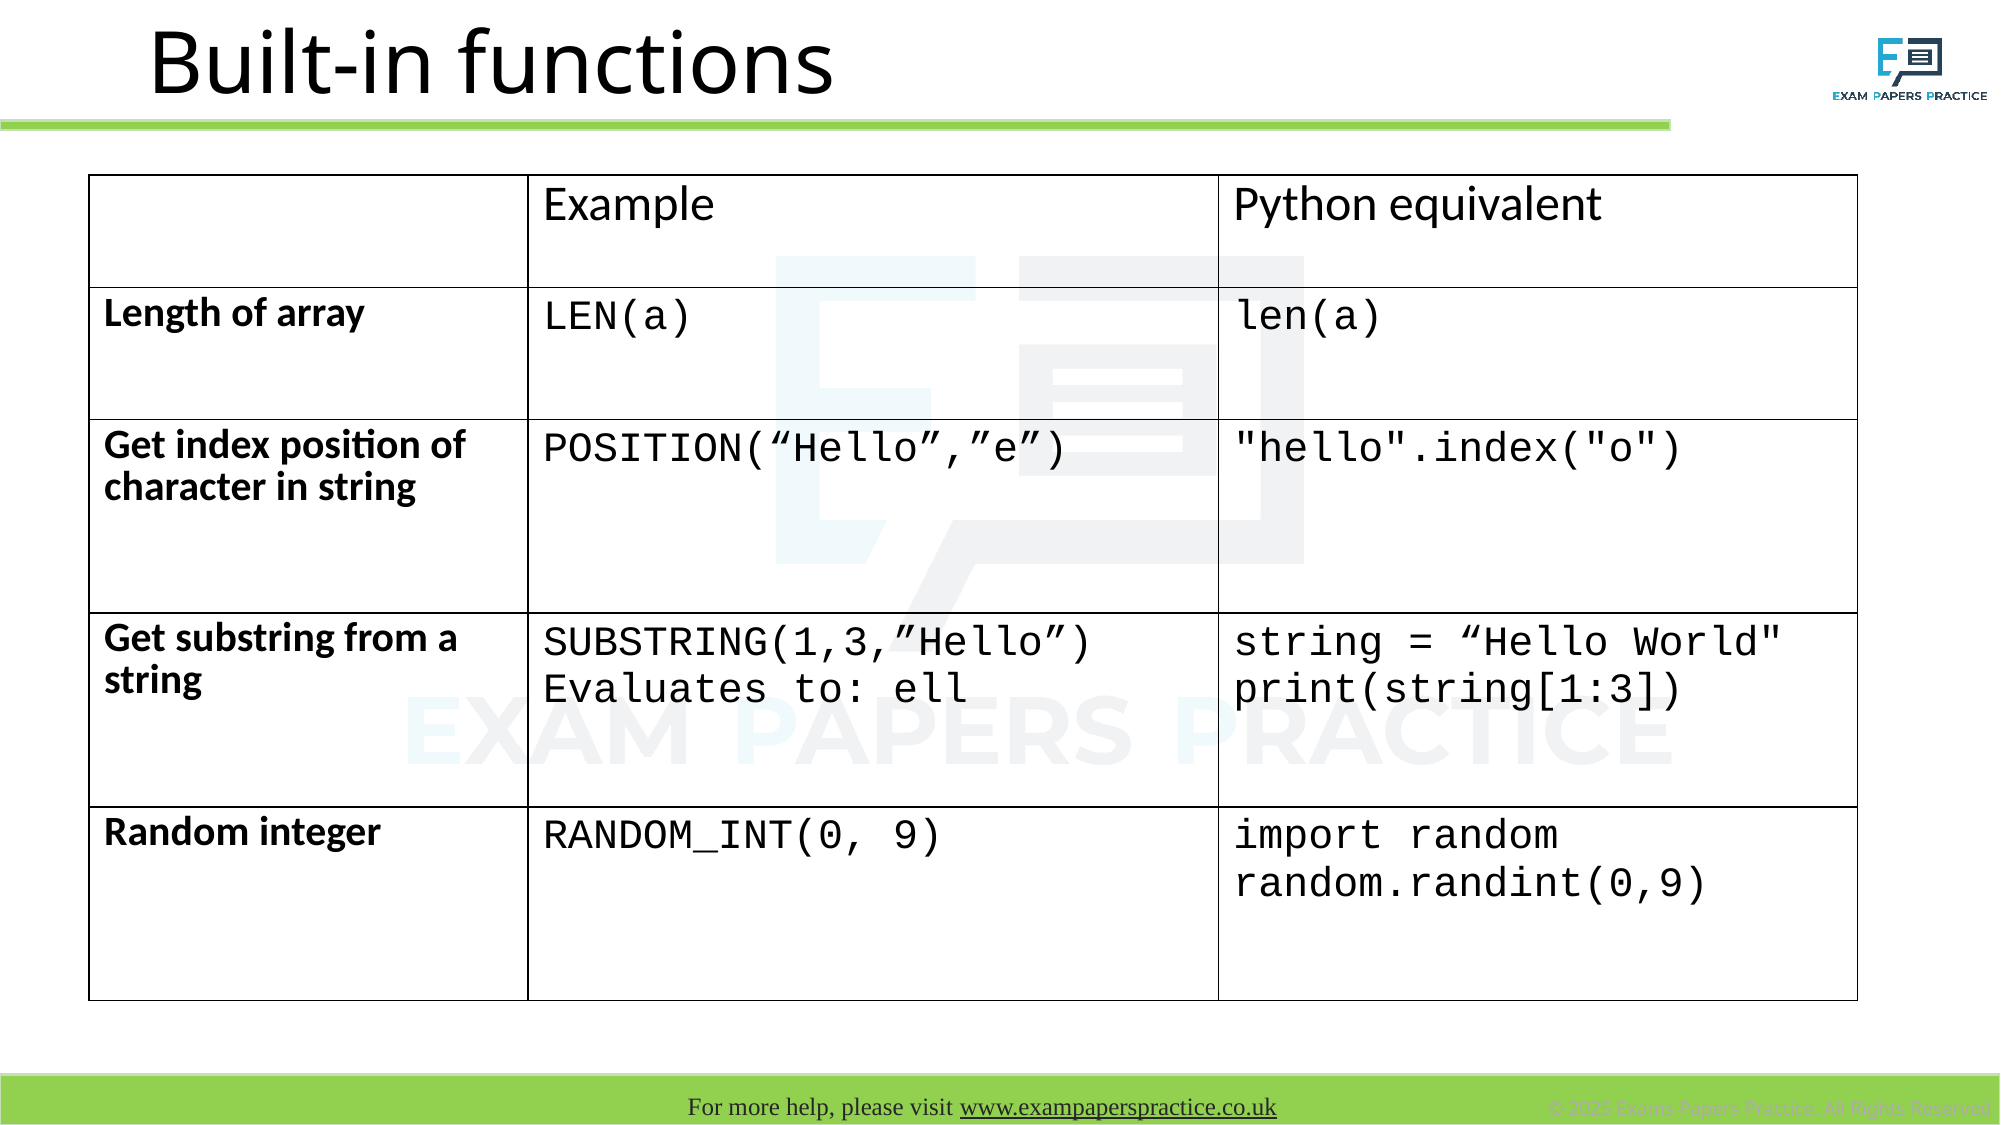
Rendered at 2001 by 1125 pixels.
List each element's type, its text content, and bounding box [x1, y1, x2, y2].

table_cell RANDOM_INT(0, 9) [529, 808, 1218, 1000]
table_cell len(a) [1219, 288, 1857, 419]
table_cell import random random.randint(0,9) [1219, 808, 1857, 1000]
table_cell "hello".index("o") [1219, 420, 1857, 612]
table_cell SUBSTRING(1,3,”Hello”) Evaluates to: ell [529, 614, 1218, 806]
table_cell Random integer [90, 808, 527, 1000]
table_header Python equivalent [1219, 176, 1857, 287]
title Built-in functions [132, 11, 1858, 121]
table_cell string = “Hello World" print(string[1:3]) [1219, 614, 1857, 806]
table_cell Get index position of character in string [90, 420, 527, 612]
table_cell POSITION(“Hello”,”e”) [529, 420, 1218, 612]
table_header Example [529, 176, 1218, 287]
table_cell Get substring from a string [90, 614, 527, 806]
table_cell Length of array [90, 288, 527, 419]
table_cell LEN(a) [529, 288, 1218, 419]
table_header [90, 176, 527, 287]
